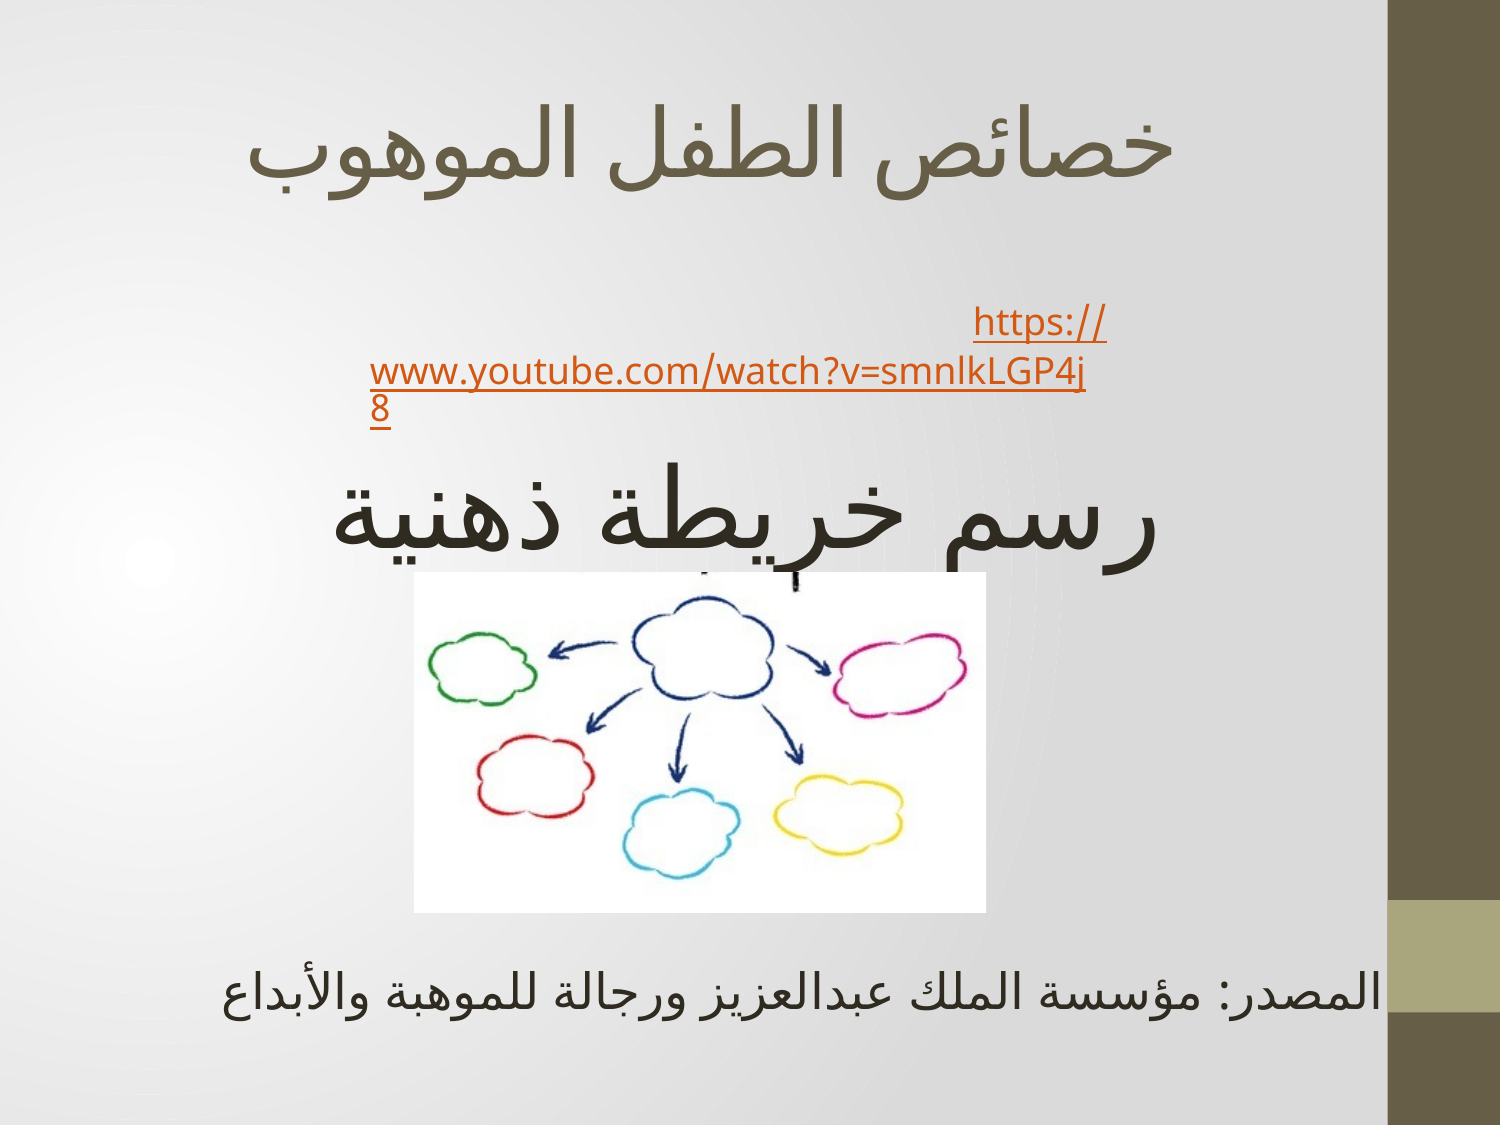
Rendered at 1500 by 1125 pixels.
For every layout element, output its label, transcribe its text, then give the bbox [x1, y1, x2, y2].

text_box رسم خريطة ذهنية [284, 428, 1178, 579]
title خصائص الطفل الموهوب [75, 45, 1325, 233]
text_box المصدر: مؤسسة الملك عبدالعزيز ورجالة للموهبة والأبداع [206, 952, 1399, 1028]
picture [413, 572, 987, 913]
text_box https://www.youtube.com/watch?v=smnlkLGP4j8 [371, 290, 1122, 428]
